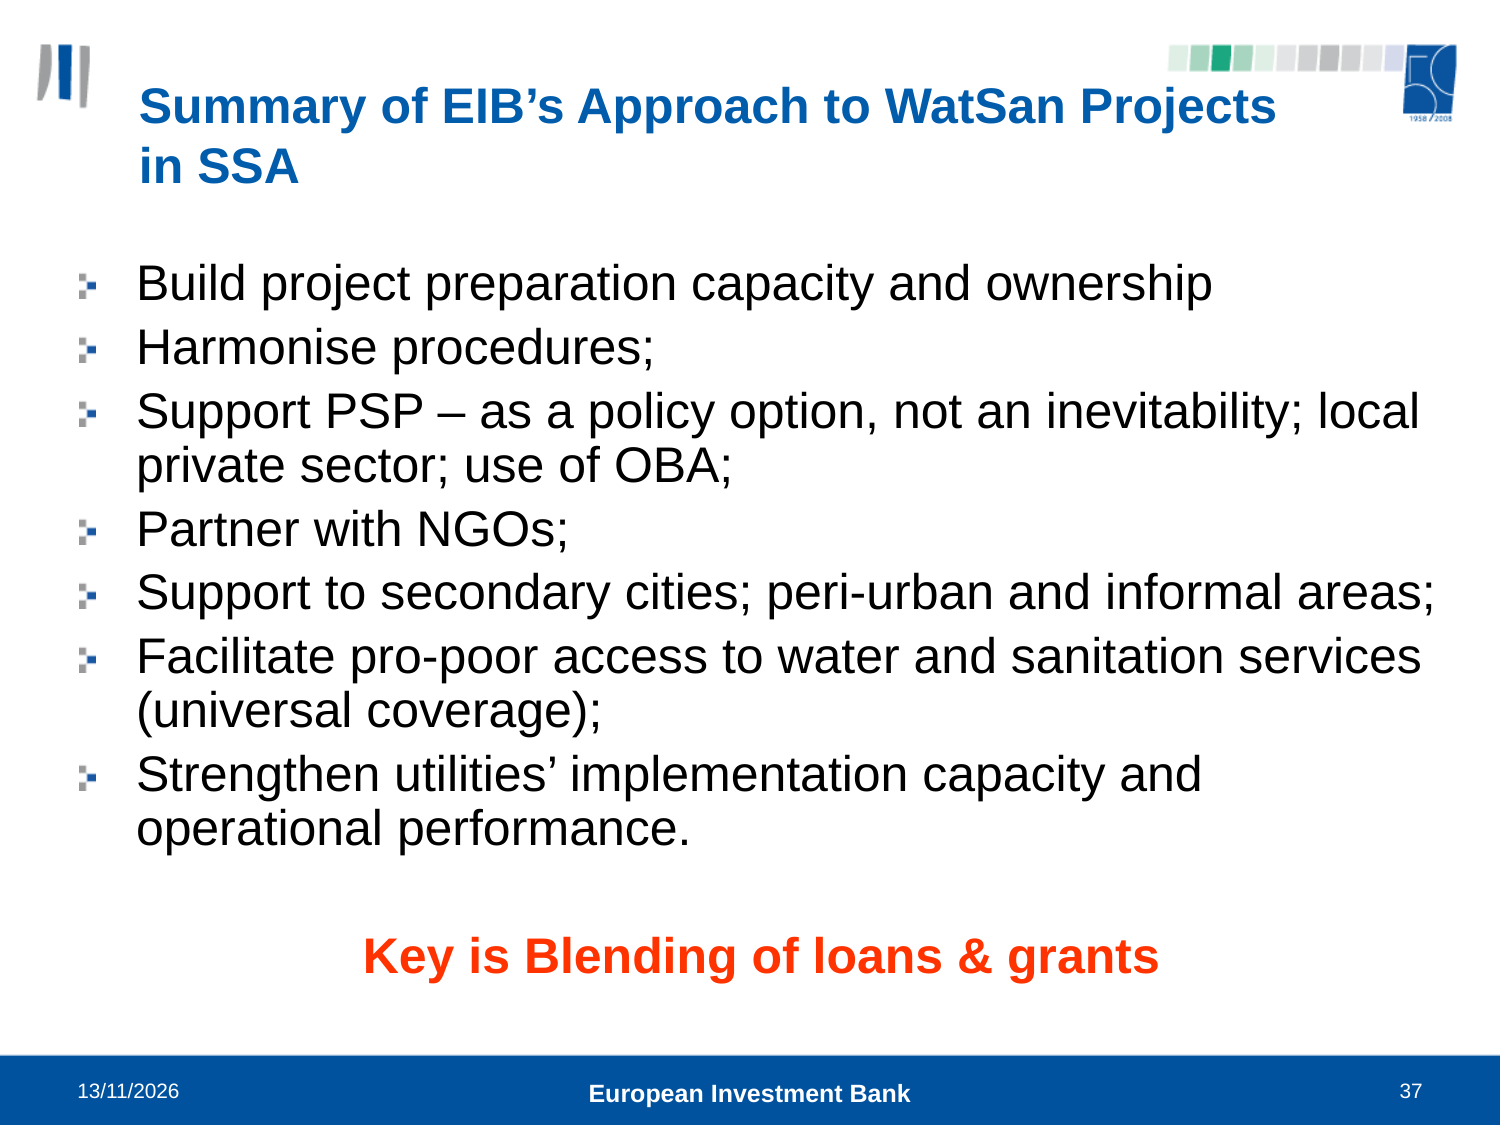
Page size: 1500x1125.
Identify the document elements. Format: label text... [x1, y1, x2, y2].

picture [0, 0, 1500, 1125]
slide_number 37 [1274, 1070, 1438, 1125]
list Build project preparation capacity and ownership Harmonise procedures; Support PSP – as a policy option, not an inevitability; local private sector; use of OBA; Partner with NGOs; Support to secondary cities; peri-urban and informal areas; Facilitate pro-poor access to water and sanitation services (universal coverage); Strengthen utilities’ implementation capacity and operational performance. Key is Blending of loans & grants [64, 184, 1459, 1005]
footer European Investment Bank [229, 1070, 1271, 1125]
title Summary of EIB’s Approach to WatSan Projects in SSA [123, 66, 1341, 209]
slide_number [62, 1070, 226, 1125]
